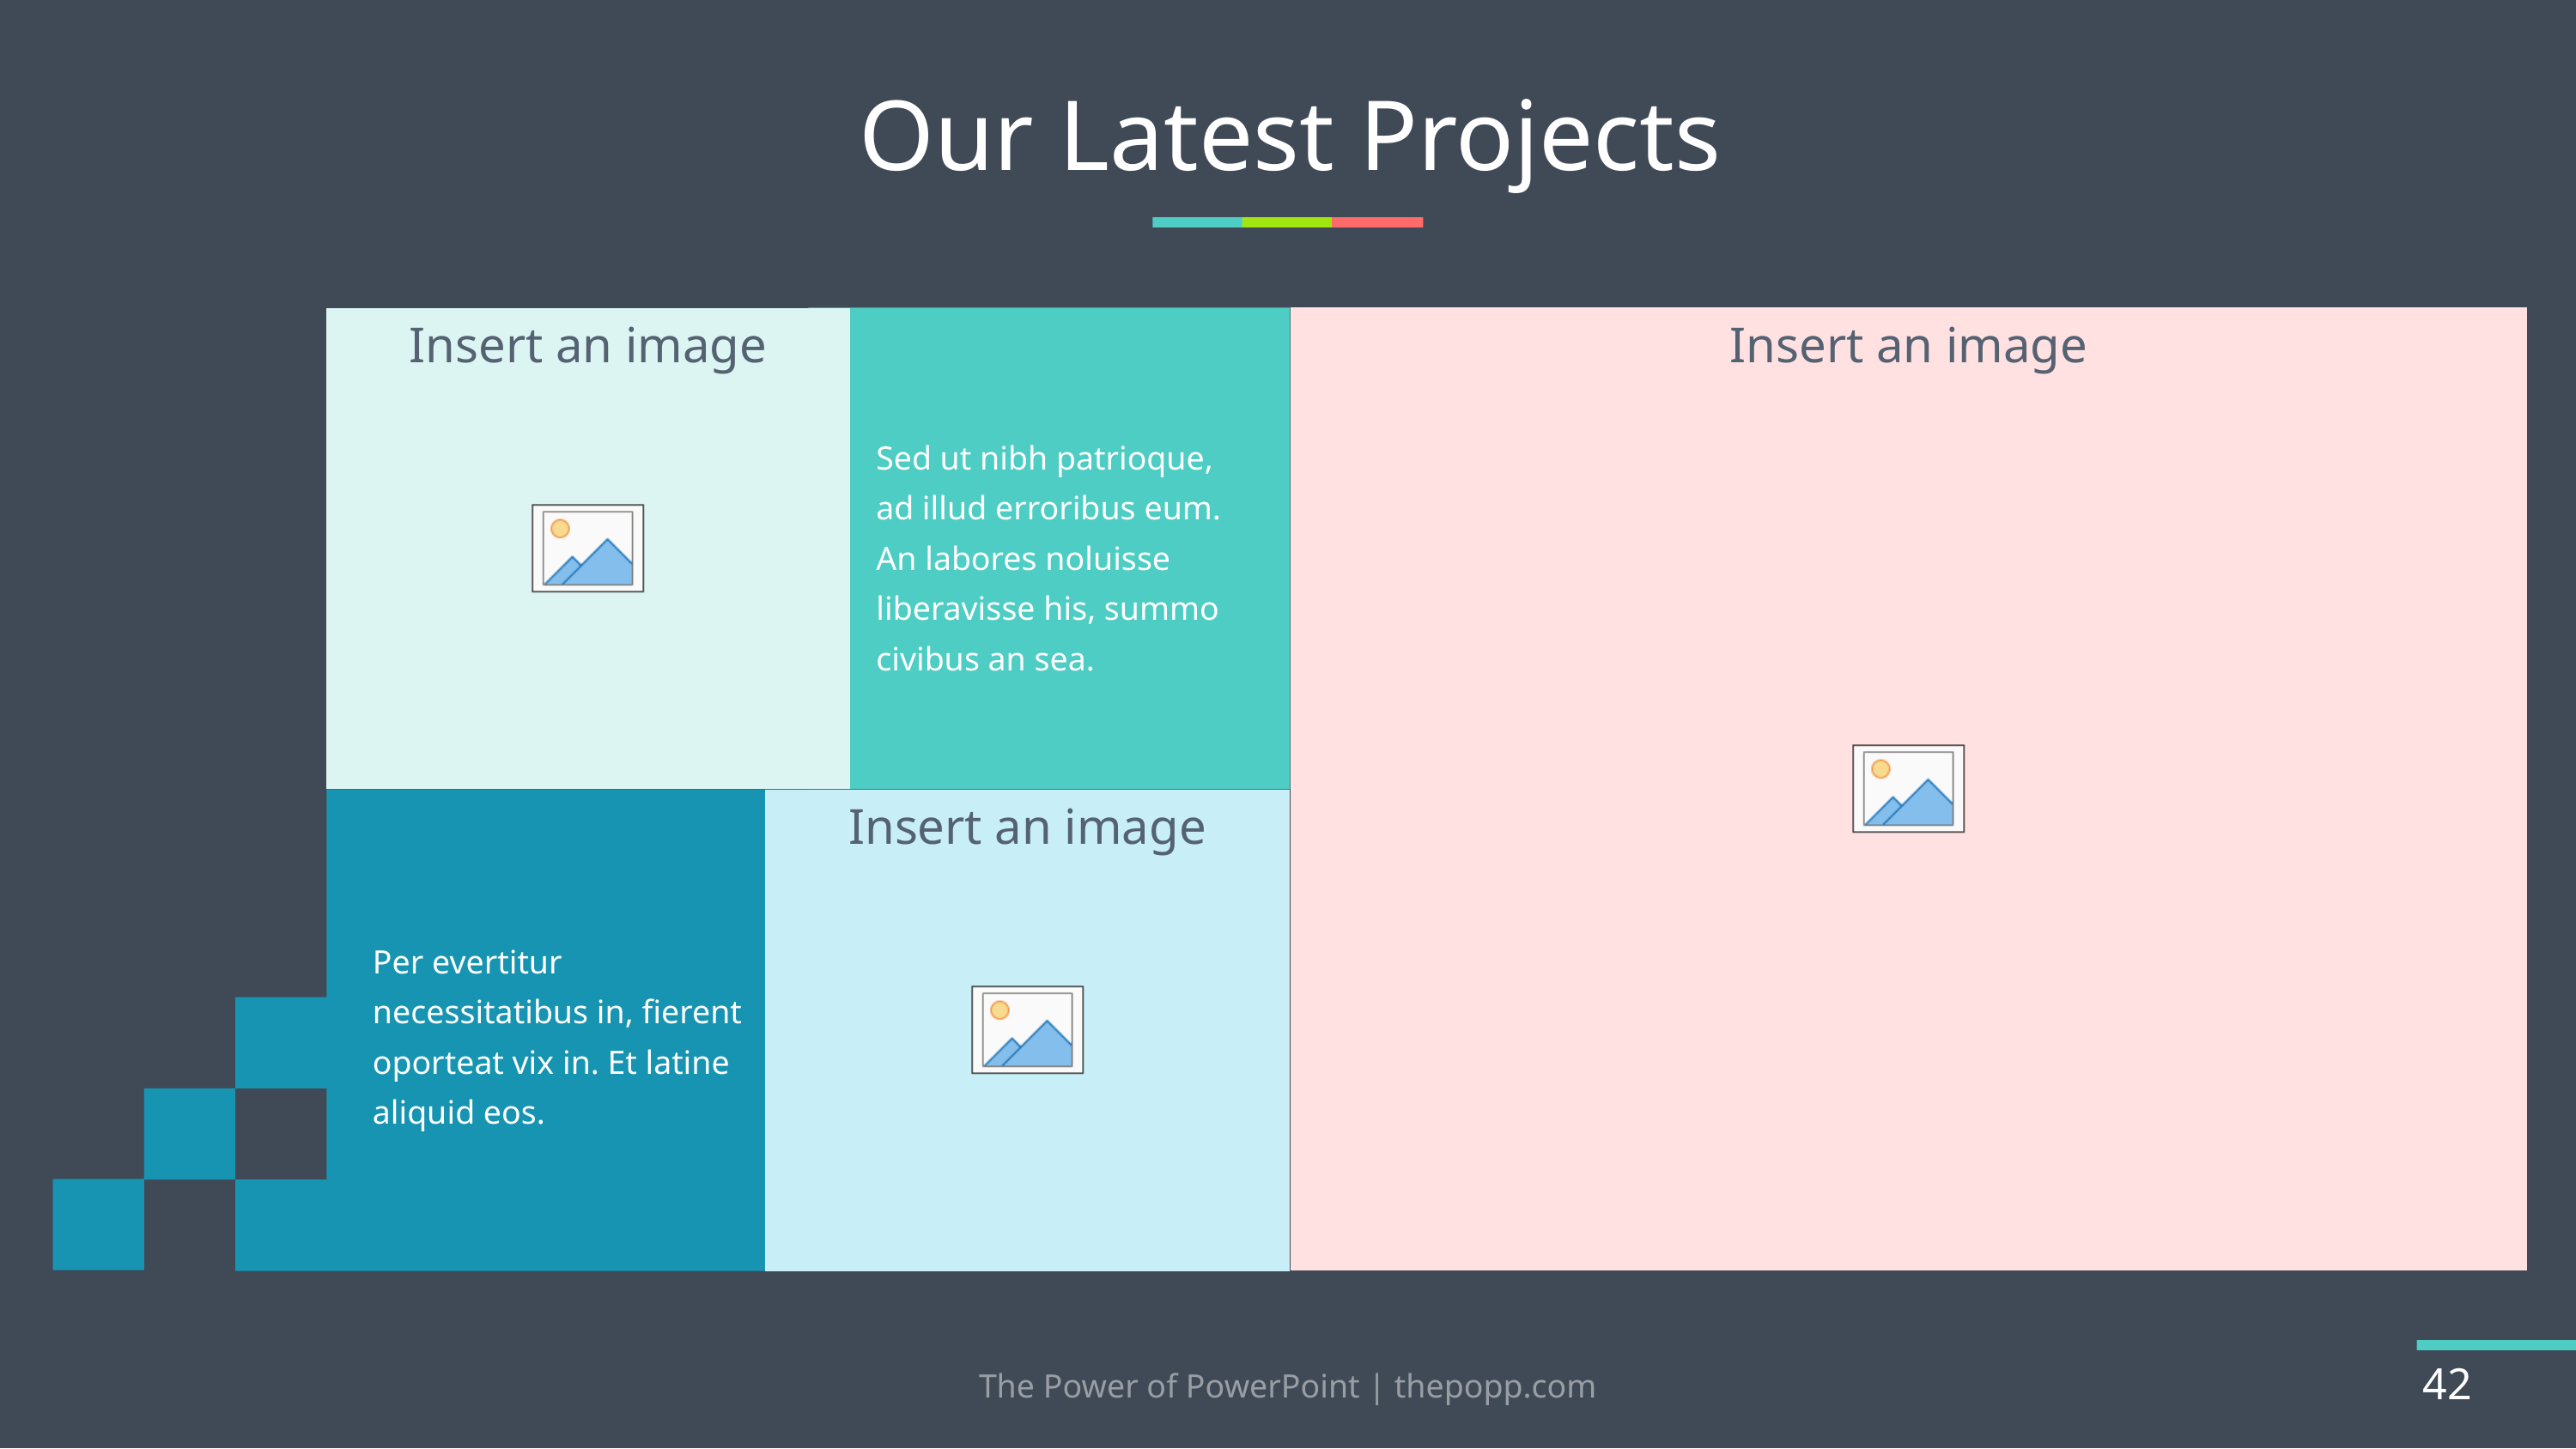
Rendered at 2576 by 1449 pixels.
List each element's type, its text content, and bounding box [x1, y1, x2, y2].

title Our Latest Projects [69, 49, 2512, 230]
footer The Power of PowerPoint | thepopp.com [853, 1349, 1723, 1427]
picture [326, 307, 2528, 1271]
list Per evertitur necessitatibus in, fierent oporteat vix in. Et latine aliquid eos. [359, 835, 756, 1225]
list Sed ut nibh patrioque, ad illud erroribus eum. An labores noluisse liberavisse his, summo civibus an sea. [863, 356, 1261, 747]
slide_number 42 [2409, 1351, 2576, 1421]
